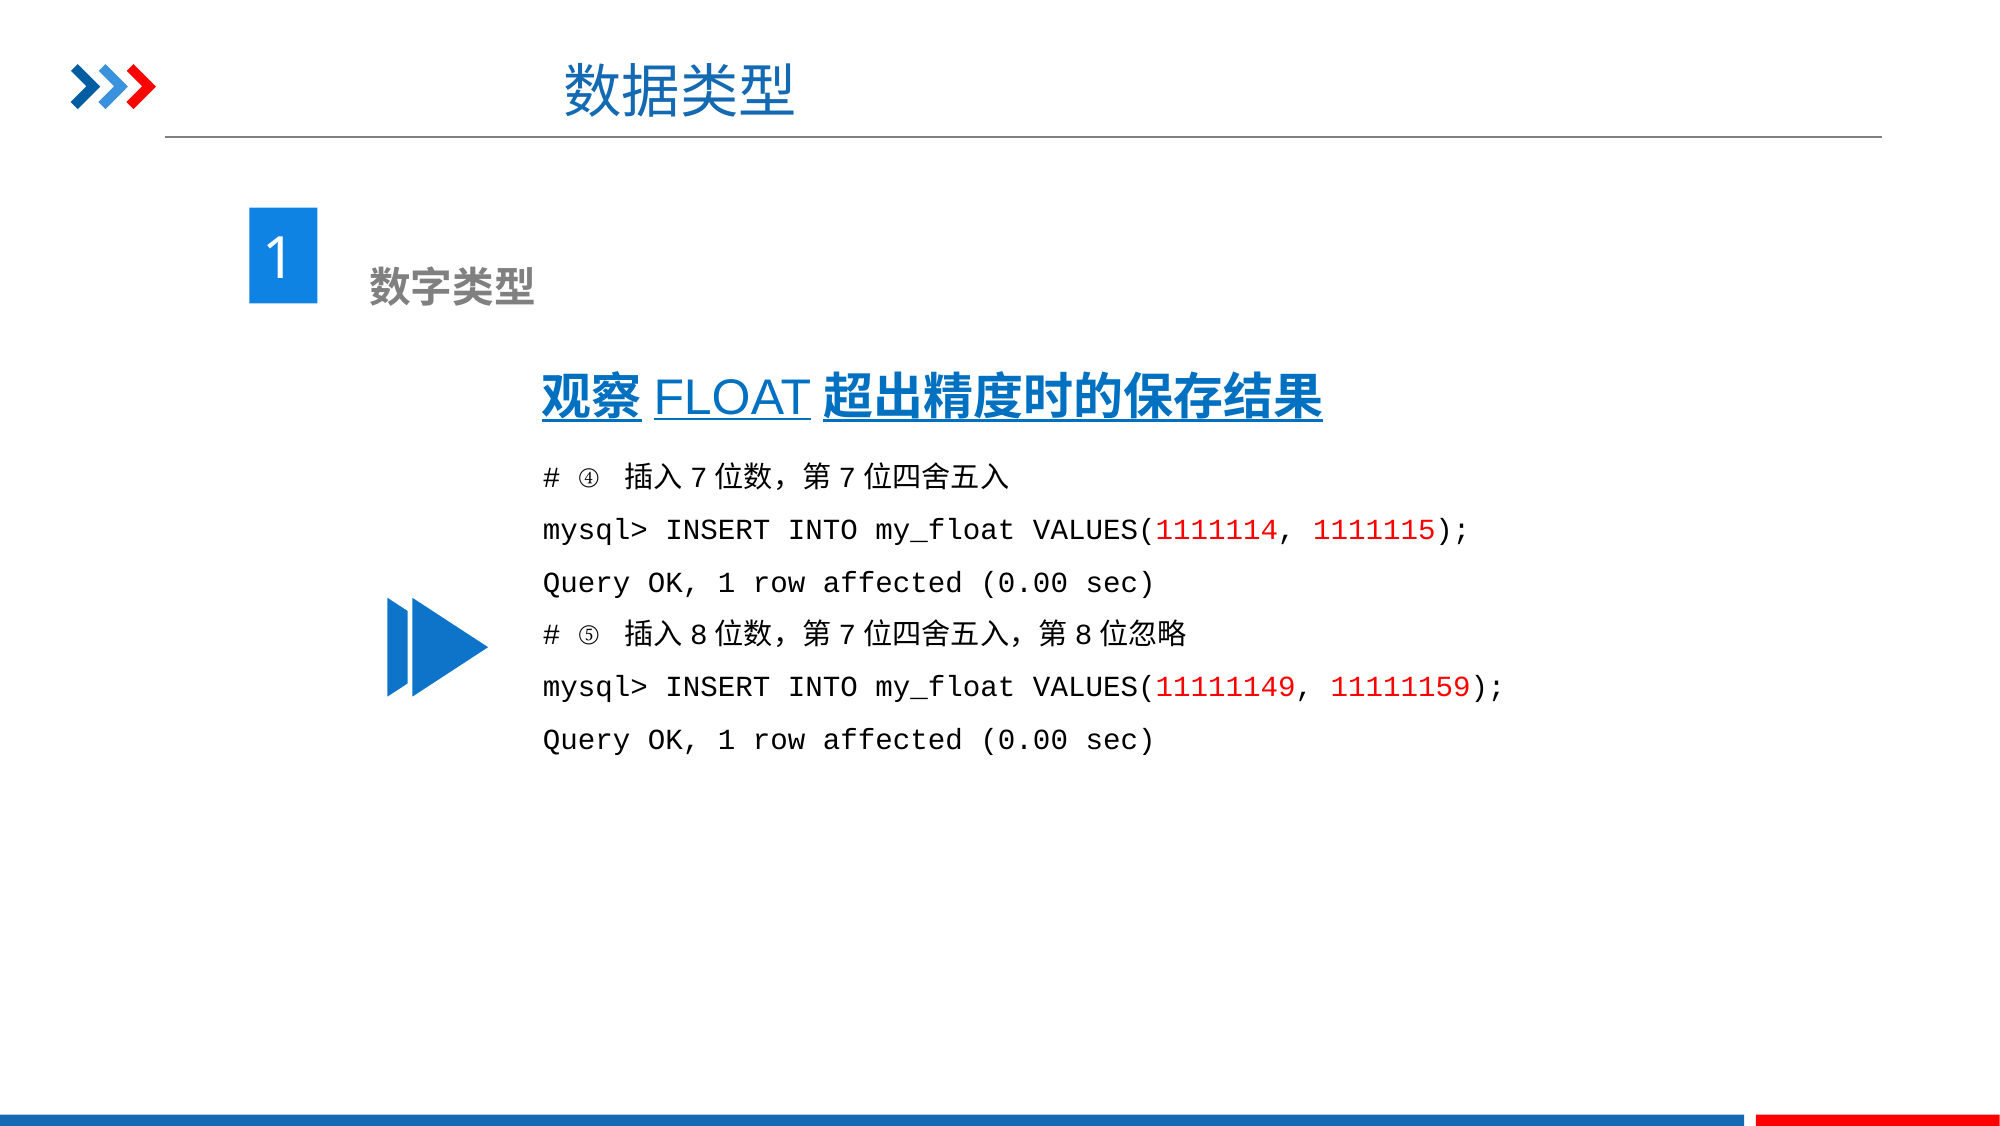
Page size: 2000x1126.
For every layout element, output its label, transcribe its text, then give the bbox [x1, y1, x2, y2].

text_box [249, 207, 318, 304]
title 数据类型 [521, 25, 1296, 153]
text_box 观察FLOAT超出精度时的保存结果 [526, 357, 1338, 433]
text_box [384, 593, 493, 702]
text_box 数字类型 [319, 245, 1092, 380]
text_box # ④ 插入7位数，第7位四舍五入 mysql> INSERT INTO my_float VALUES(1111114, 1111115); Query OK, 1 row affected (0.00 sec) # ⑤ 插入8位数，第7位四舍五入，第8位忽略 mysql> INSERT INTO my_float VALUES(11111149, 11111159); Query OK, 1 row affected (0.00 sec) [490, 433, 1595, 763]
